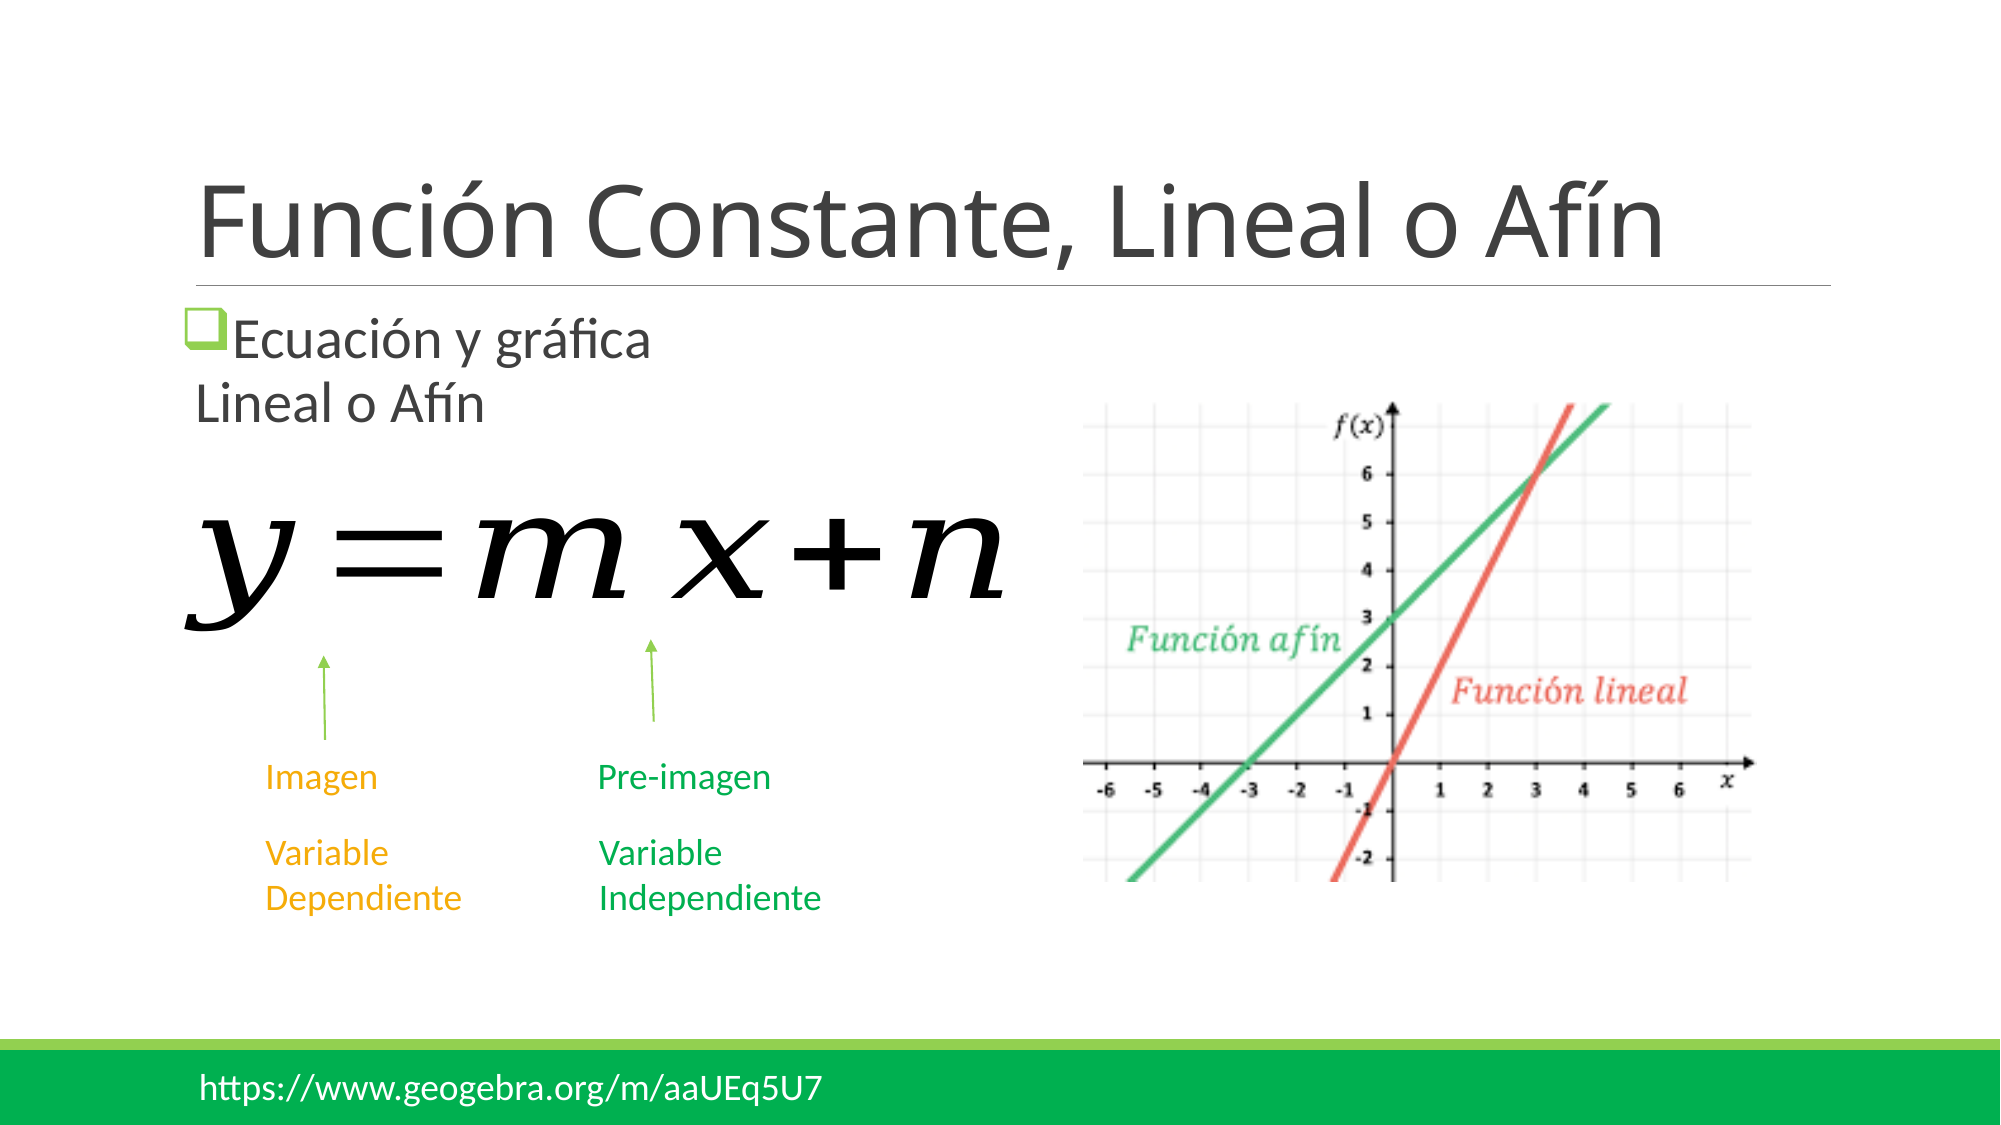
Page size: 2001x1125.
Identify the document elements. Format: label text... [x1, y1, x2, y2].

title Función Constante, Lineal o Afín [180, 47, 1830, 285]
text_box Pre-imagen [582, 744, 829, 804]
text_box Variable Independiente [584, 820, 862, 926]
list Ecuación y gráfica Lineal o Afín [180, 301, 759, 397]
text_box Imagen [250, 744, 434, 805]
text_box Variable Dependiente [250, 820, 501, 926]
text_box https://www.geogebra.org/m/aaUEq5U7 [184, 1055, 839, 1116]
picture [1083, 400, 1757, 882]
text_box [650, 638, 655, 723]
